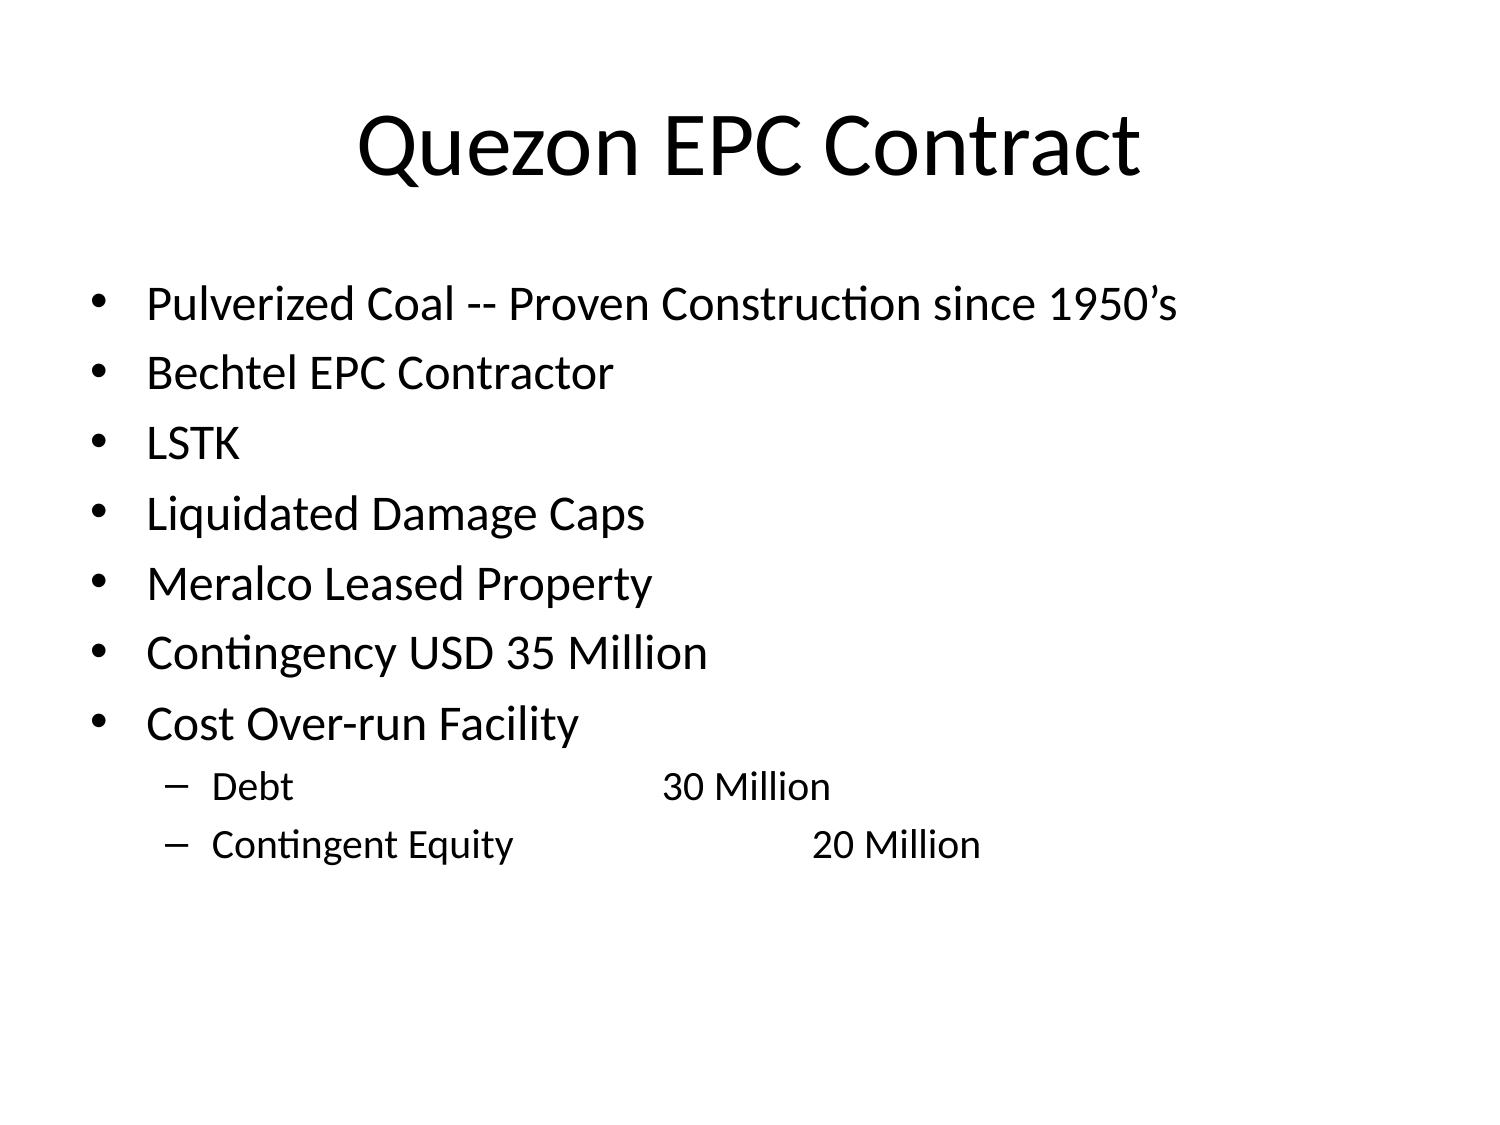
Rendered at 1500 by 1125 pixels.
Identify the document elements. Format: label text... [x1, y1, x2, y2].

list Pulverized Coal -- Proven Construction since 1950’s Bechtel EPC Contractor LSTK Liquidated Damage Caps Meralco Leased Property Contingency USD 35 Million Cost Over-run Facility Debt 30 Million Contingent Equity 20 Million [75, 262, 1425, 1005]
title Quezon EPC Contract [75, 45, 1425, 233]
